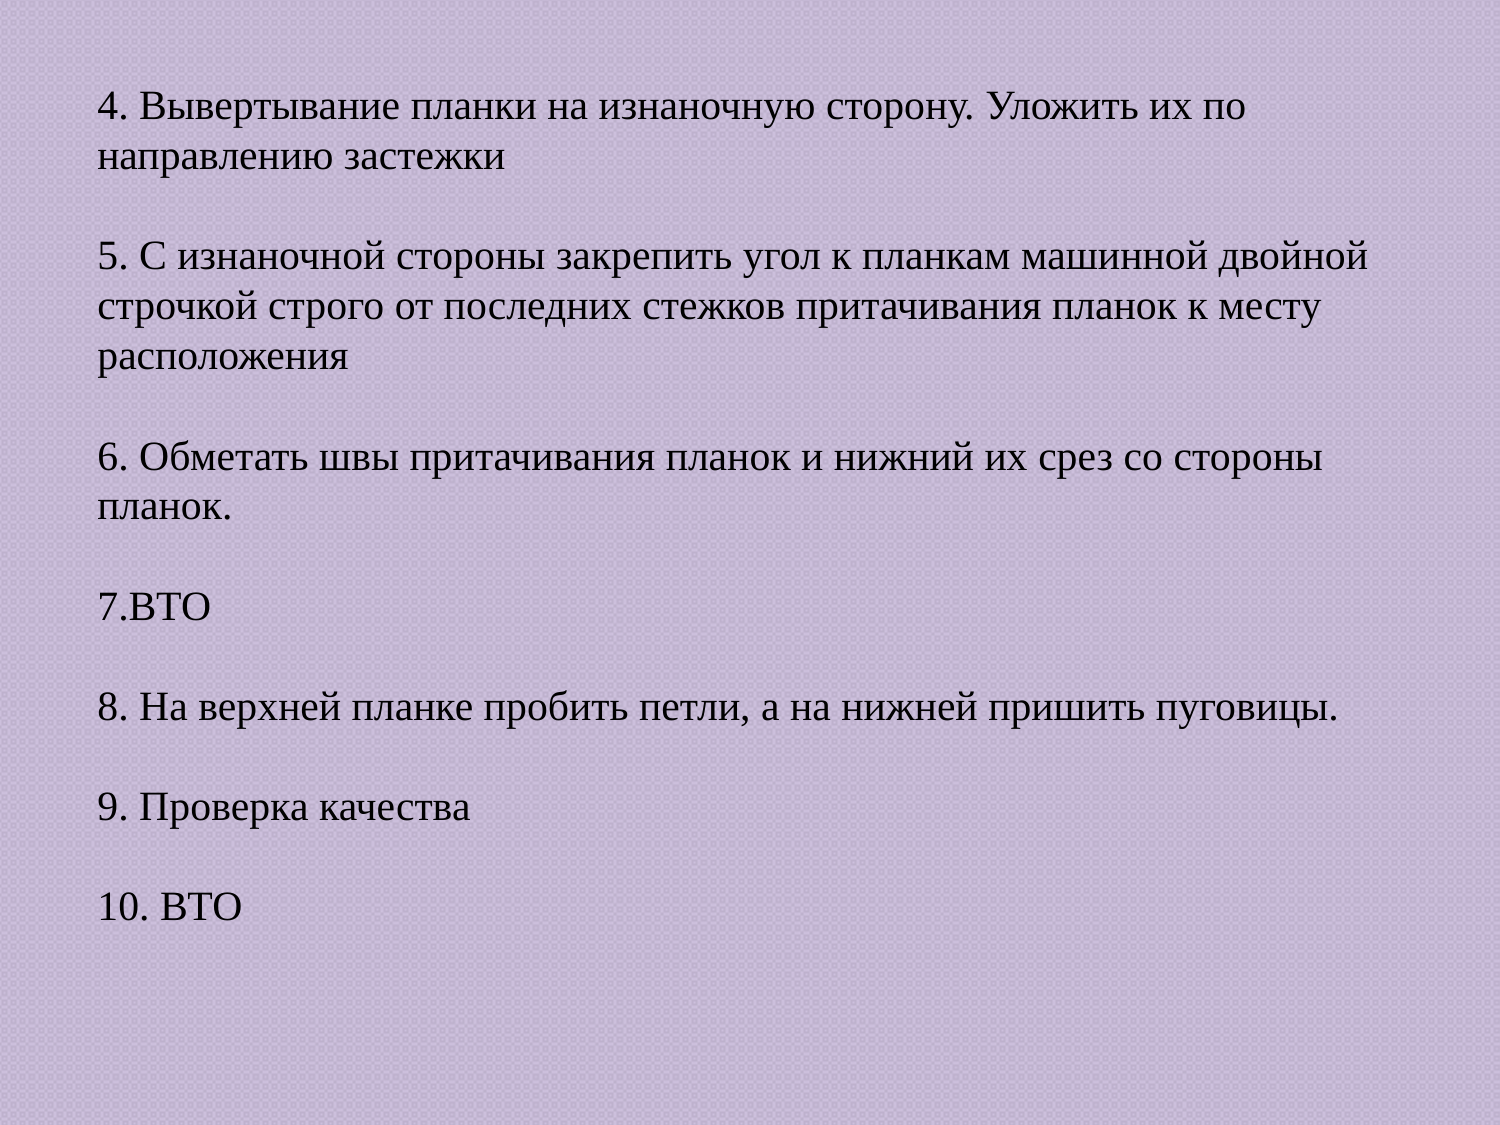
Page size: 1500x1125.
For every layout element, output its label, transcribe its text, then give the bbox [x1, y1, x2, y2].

list 4. Вывертывание планки на изнаночную сторону. Уложить их по направлению застежки 5. С изнаночной стороны закрепить угол к планкам машинной двойной строчкой строго от последних стежков притачивания планок к месту расположения 6. Обметать швы притачивания планок и нижний их срез со стороны планок. 7.ВТО 8. На верхней планке пробить петли, а на нижней пришить пуговицы. 9. Проверка качества 10. ВТО [75, 70, 1395, 1043]
